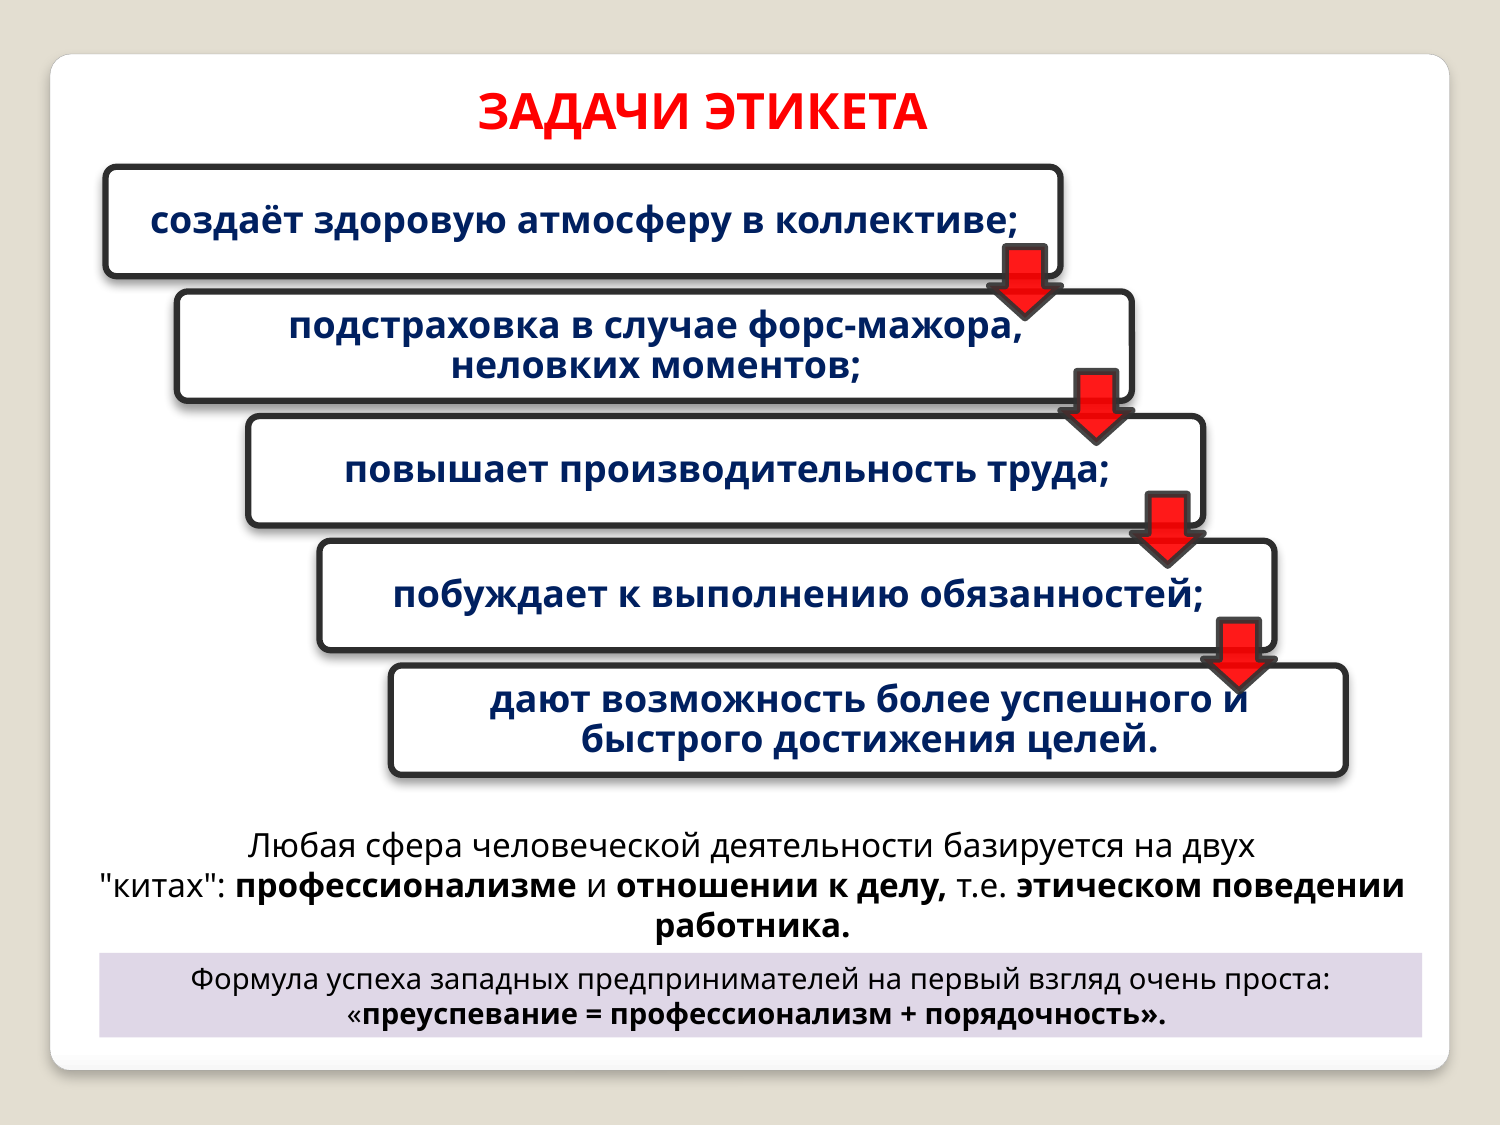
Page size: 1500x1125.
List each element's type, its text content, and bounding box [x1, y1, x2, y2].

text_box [105, 166, 1347, 776]
text_box Задачи этикета [419, 72, 987, 148]
text_box Формула успеха западных предпринимателей на первый взгляд очень проста: «преуспевание = профессионализм + порядочность». [99, 952, 1423, 1038]
text_box Любая сфера человеческой деятельности базируется на двух "китах": профессионализме и отношении к делу, т.е. этическом поведении работника. [79, 816, 1426, 951]
